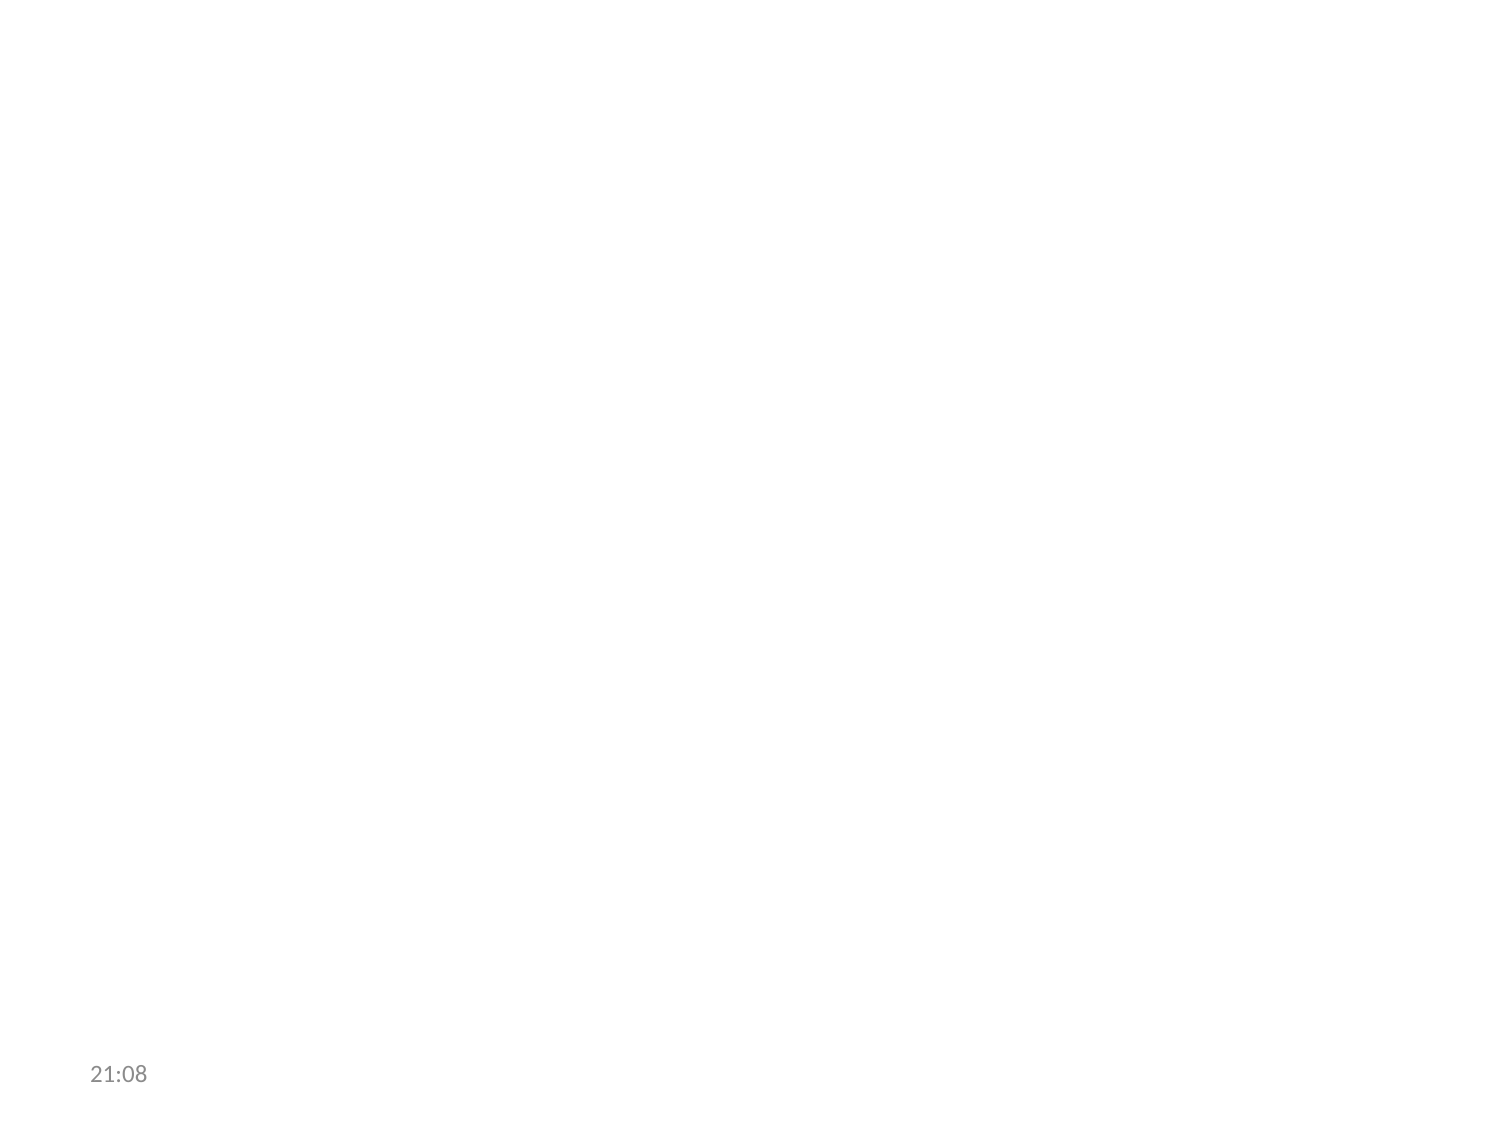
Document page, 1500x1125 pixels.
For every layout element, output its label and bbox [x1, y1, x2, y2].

slide_number [75, 1042, 425, 1103]
